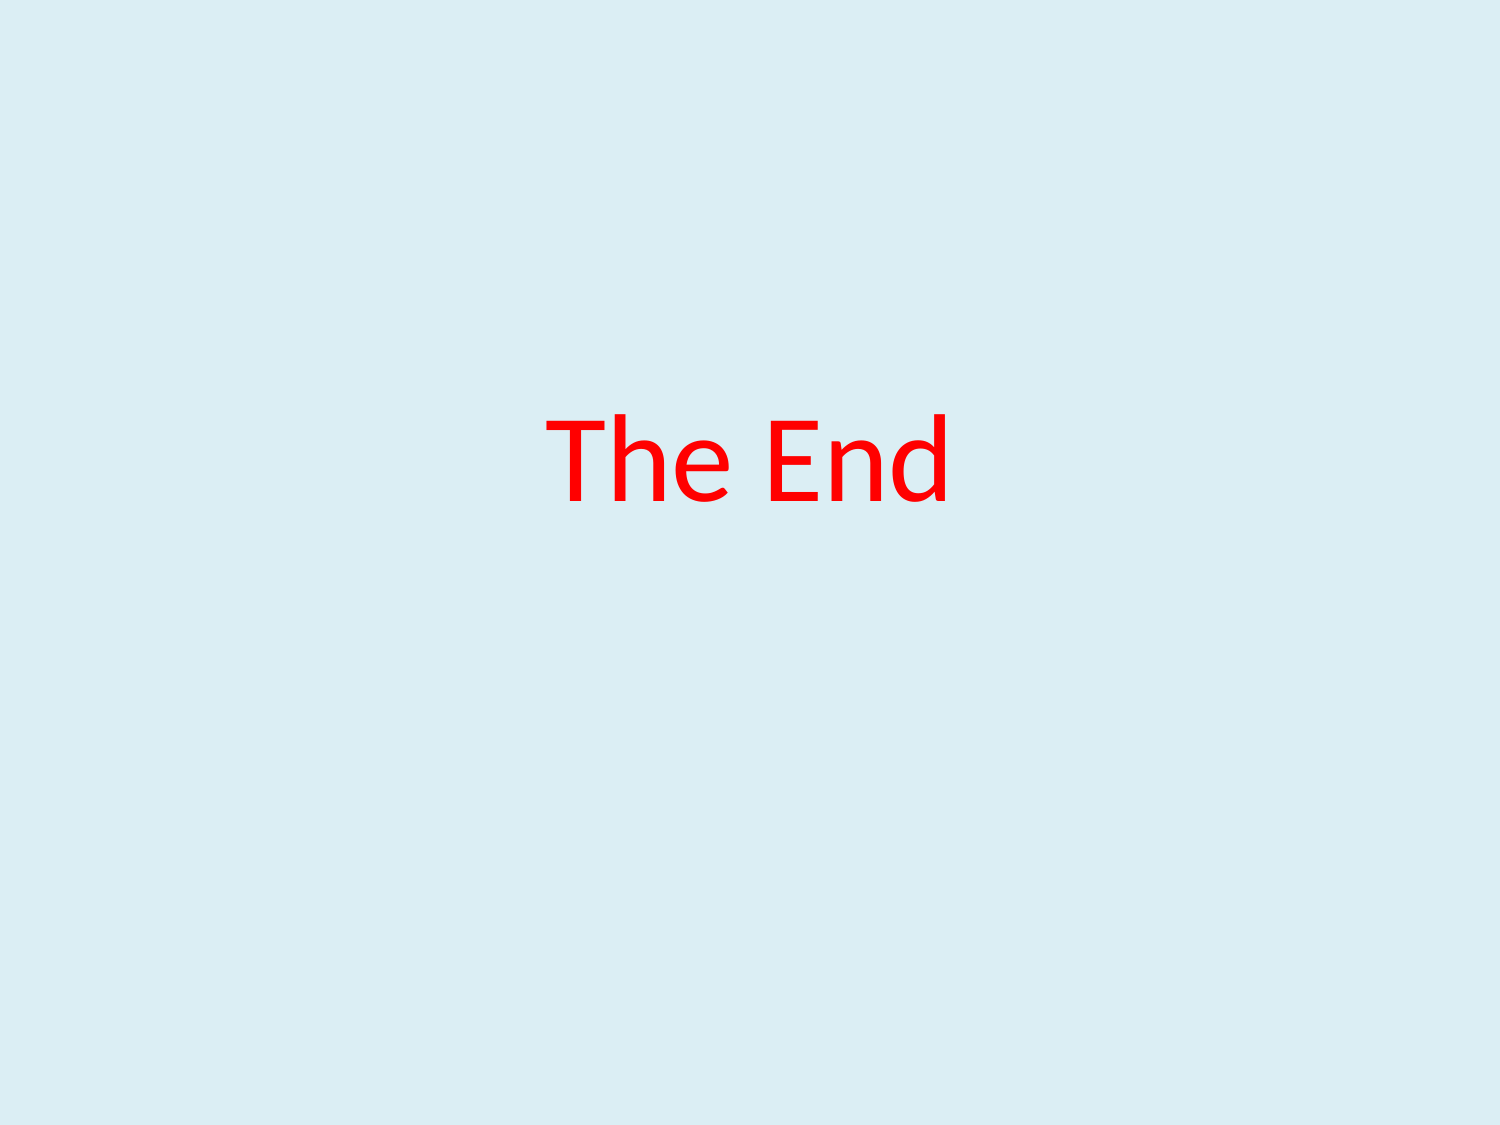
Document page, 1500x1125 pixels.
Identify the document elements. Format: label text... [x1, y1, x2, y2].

title The End [112, 349, 1388, 591]
